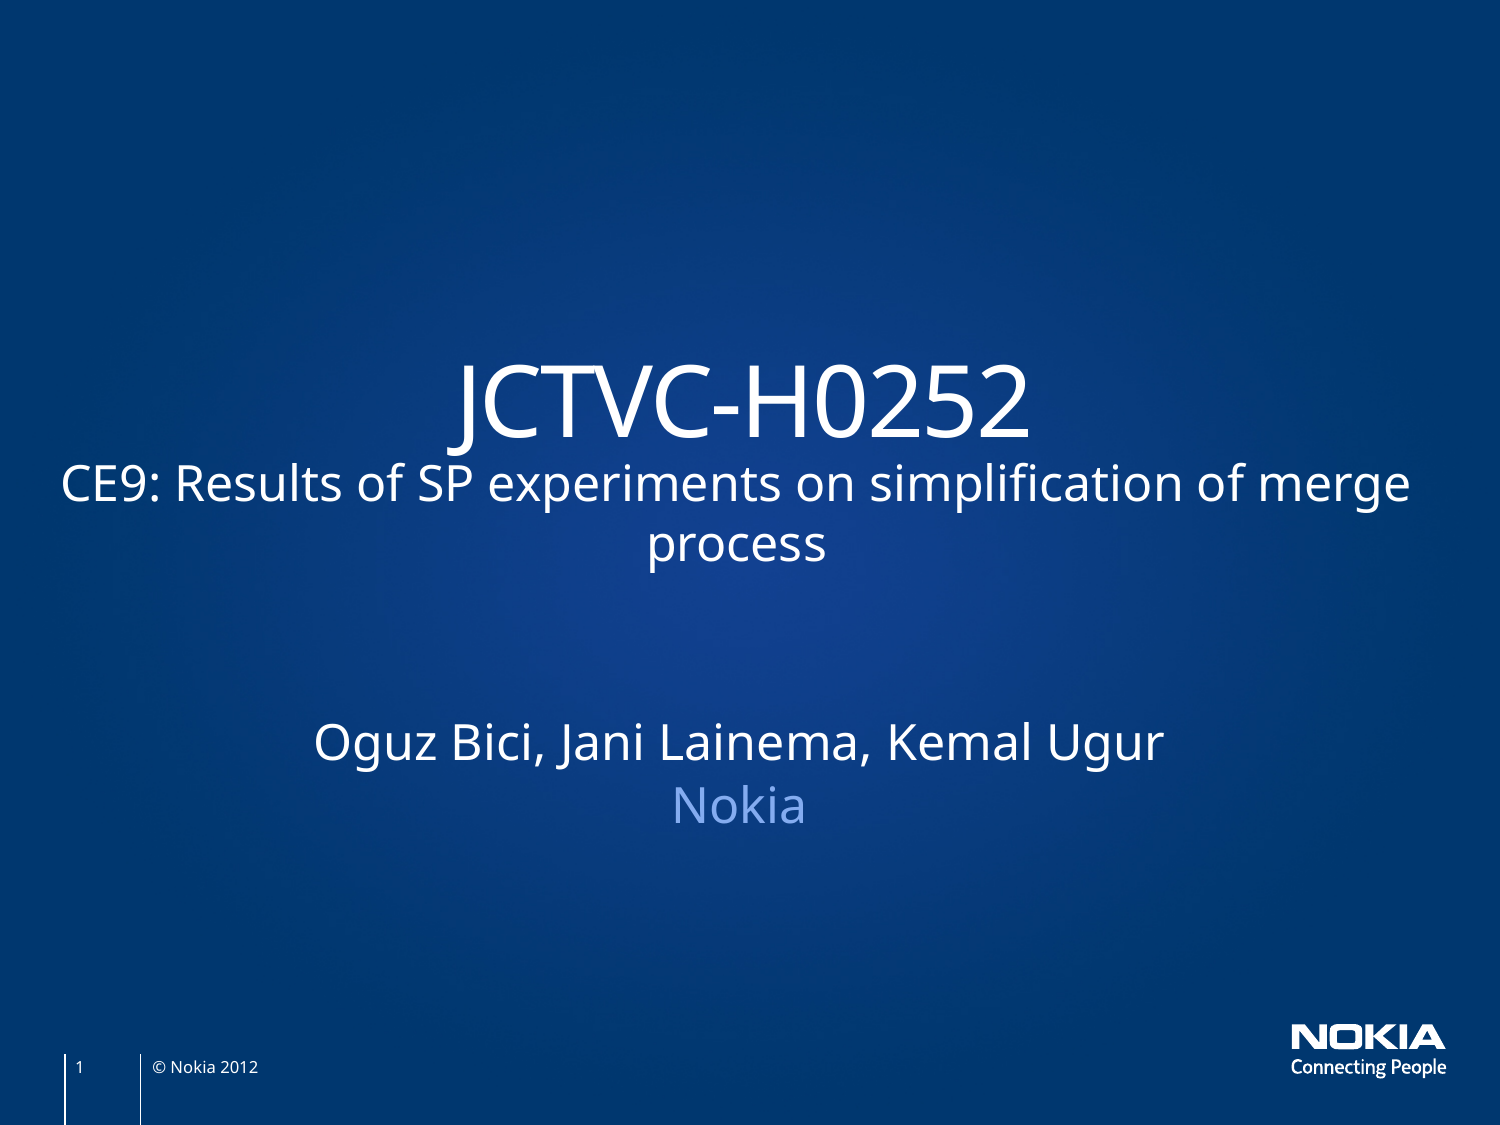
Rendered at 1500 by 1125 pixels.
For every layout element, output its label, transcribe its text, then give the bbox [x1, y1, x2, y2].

title JCTVC-H0252 [56, 337, 1433, 459]
picture [0, 0, 1500, 1125]
list Oguz Bici, Jani Lainema, Kemal Ugur Nokia [56, 710, 1424, 835]
slide_number 1 [75, 1058, 124, 1079]
footer © Nokia 2012 [152, 1057, 1231, 1079]
text_box CE9: Results of SP experiments on simplification of merge process [53, 450, 1420, 572]
